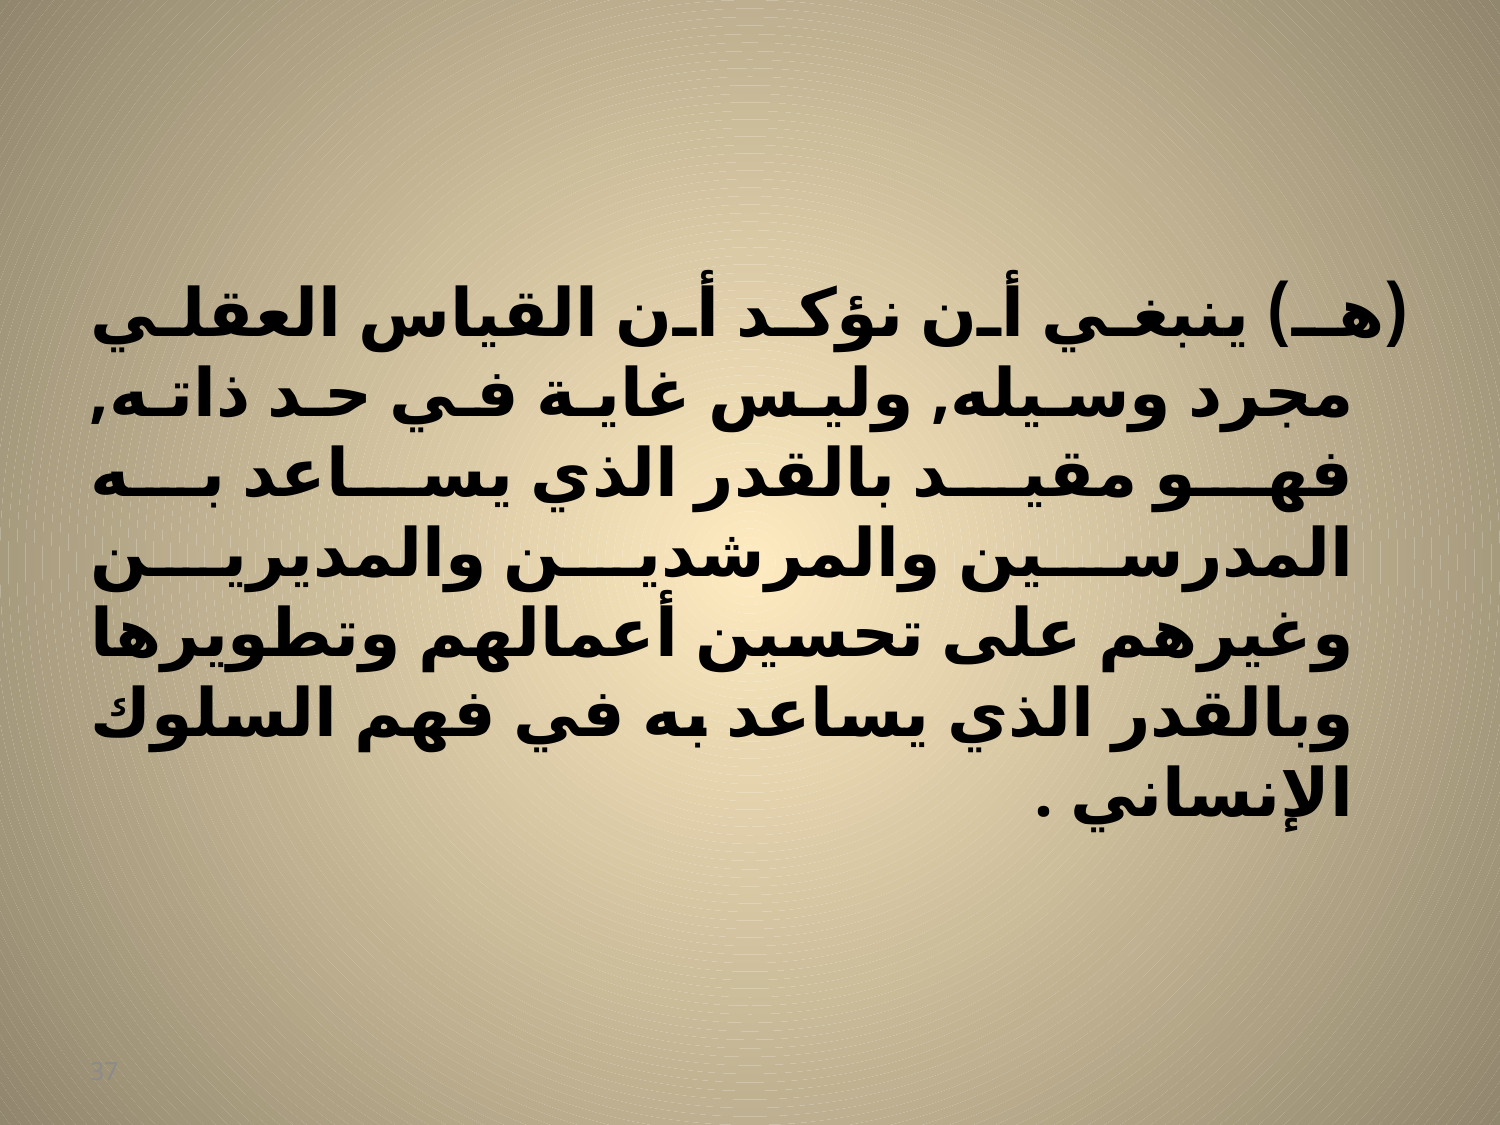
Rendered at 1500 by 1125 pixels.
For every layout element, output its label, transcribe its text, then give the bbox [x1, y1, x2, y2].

slide_number 37 [75, 1042, 425, 1103]
list (هـ) ينبغي أن نؤكد أن القياس العقلي مجرد وسيله, وليس غاية في حد ذاته, فهو مقيد بالقدر الذي يساعد به المدرسين والمرشدين والمديرين وغيرهم على تحسين أعمالهم وتطويرها وبالقدر الذي يساعد به في فهم السلوك الإنساني . [75, 262, 1425, 1005]
